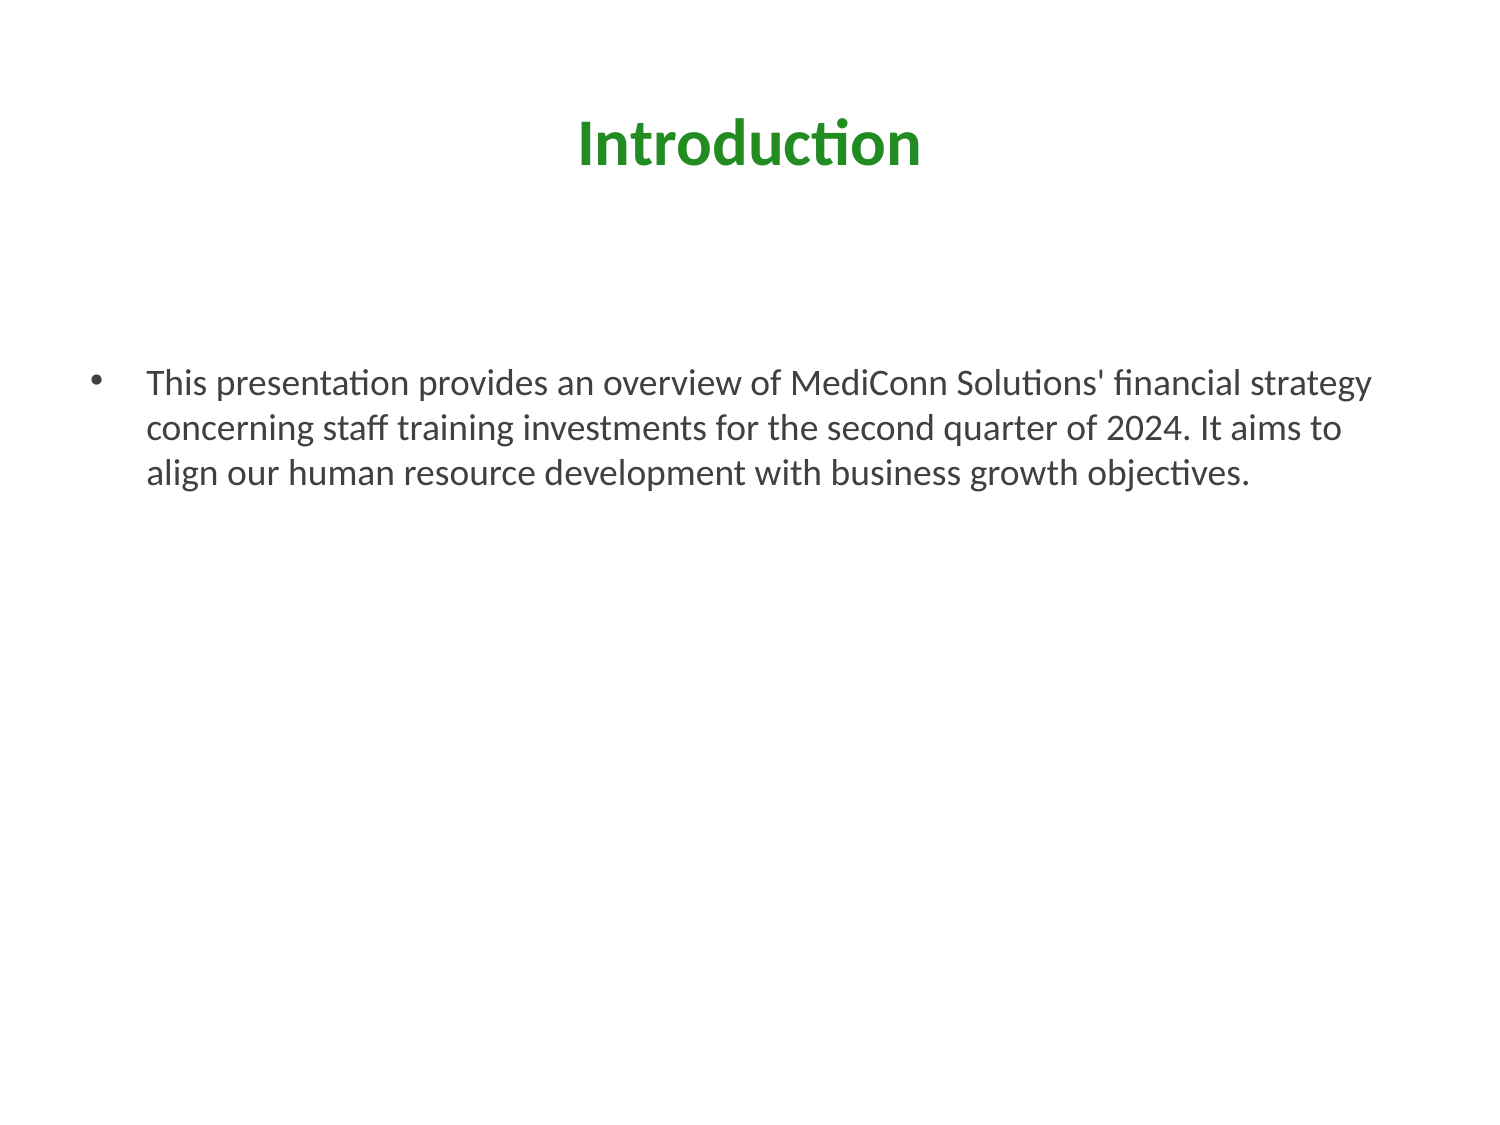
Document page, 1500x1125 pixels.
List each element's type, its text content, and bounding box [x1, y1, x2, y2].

list This presentation provides an overview of MediConn Solutions' financial strategy concerning staff training investments for the second quarter of 2024. It aims to align our human resource development with business growth objectives. [75, 262, 1425, 1005]
title Introduction [75, 45, 1425, 233]
